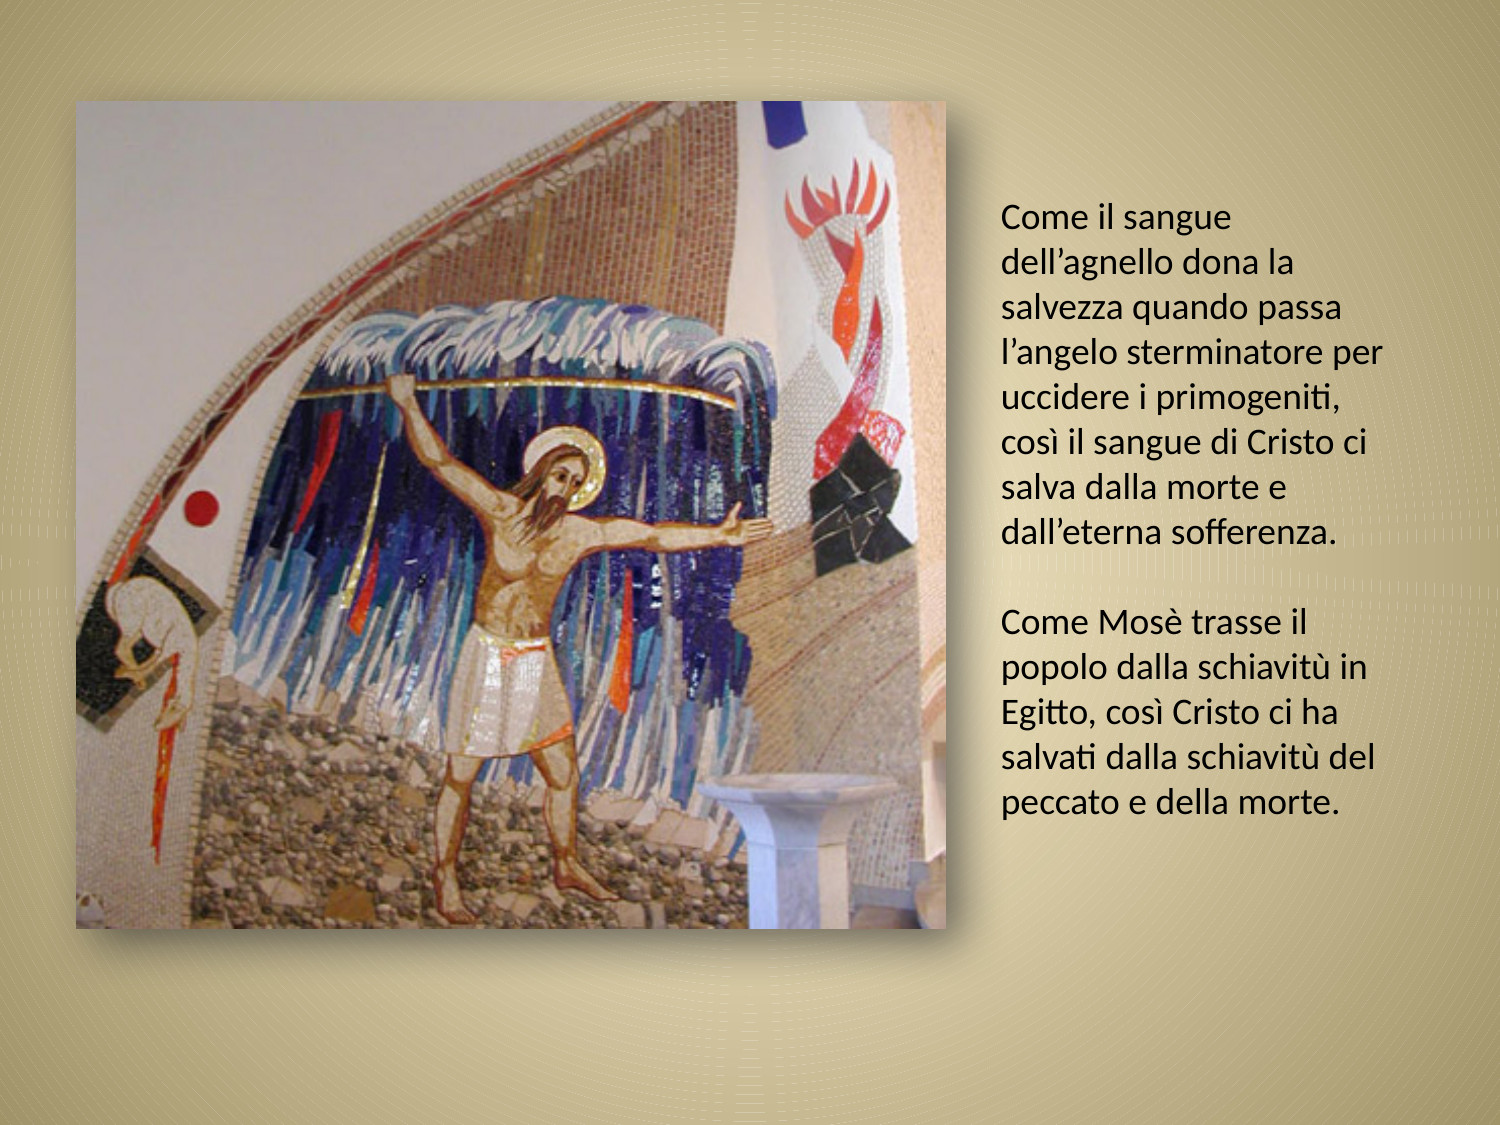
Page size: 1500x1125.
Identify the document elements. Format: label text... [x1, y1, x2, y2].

text_box Come il sangue dell’agnello dona la salvezza quando passa l’angelo sterminatore per uccidere i primogeniti, così il sangue di Cristo ci salva dalla morte e dall’eterna sofferenza. Come Mosè trasse il popolo dalla schiavitù in Egitto, così Cristo ci ha salvati dalla schiavitù del peccato e della morte. [986, 184, 1421, 875]
picture [76, 101, 947, 929]
